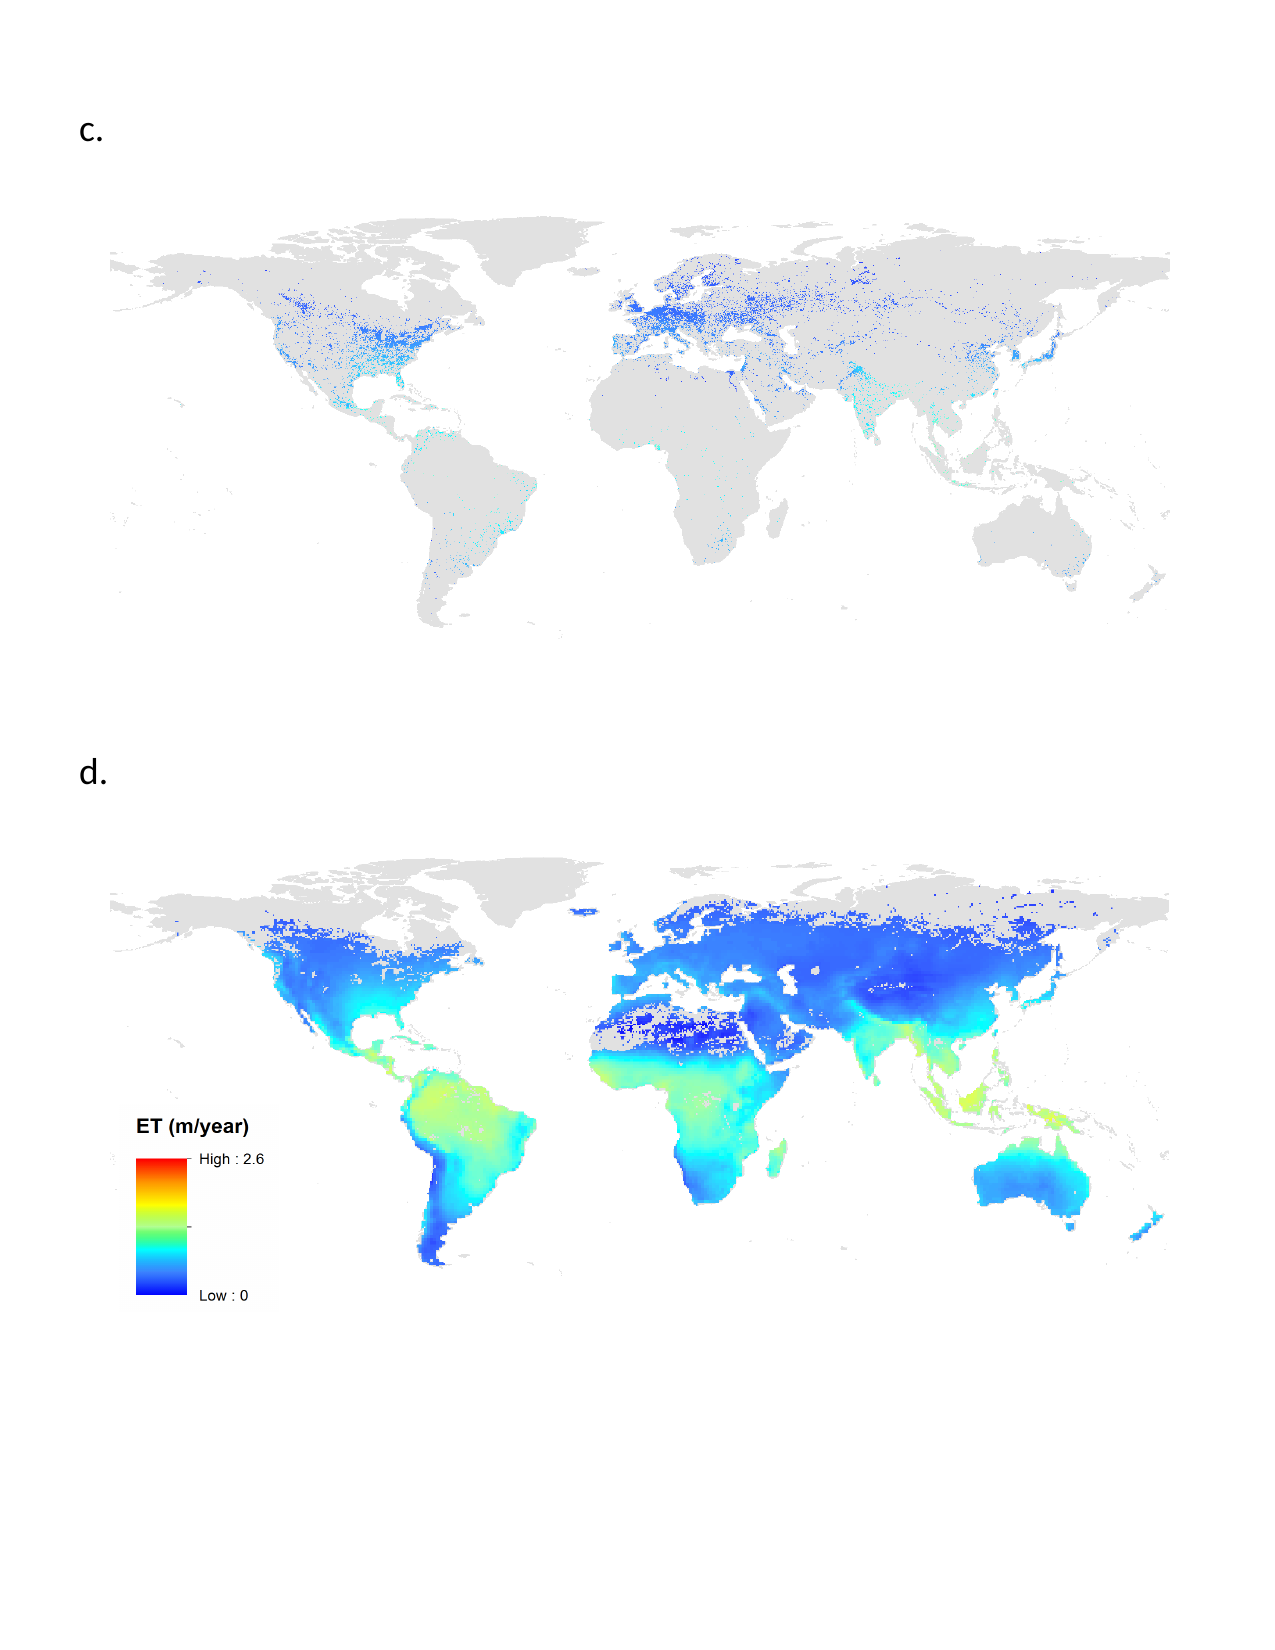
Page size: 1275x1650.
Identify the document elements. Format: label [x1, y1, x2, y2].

picture [64, 96, 1213, 1391]
